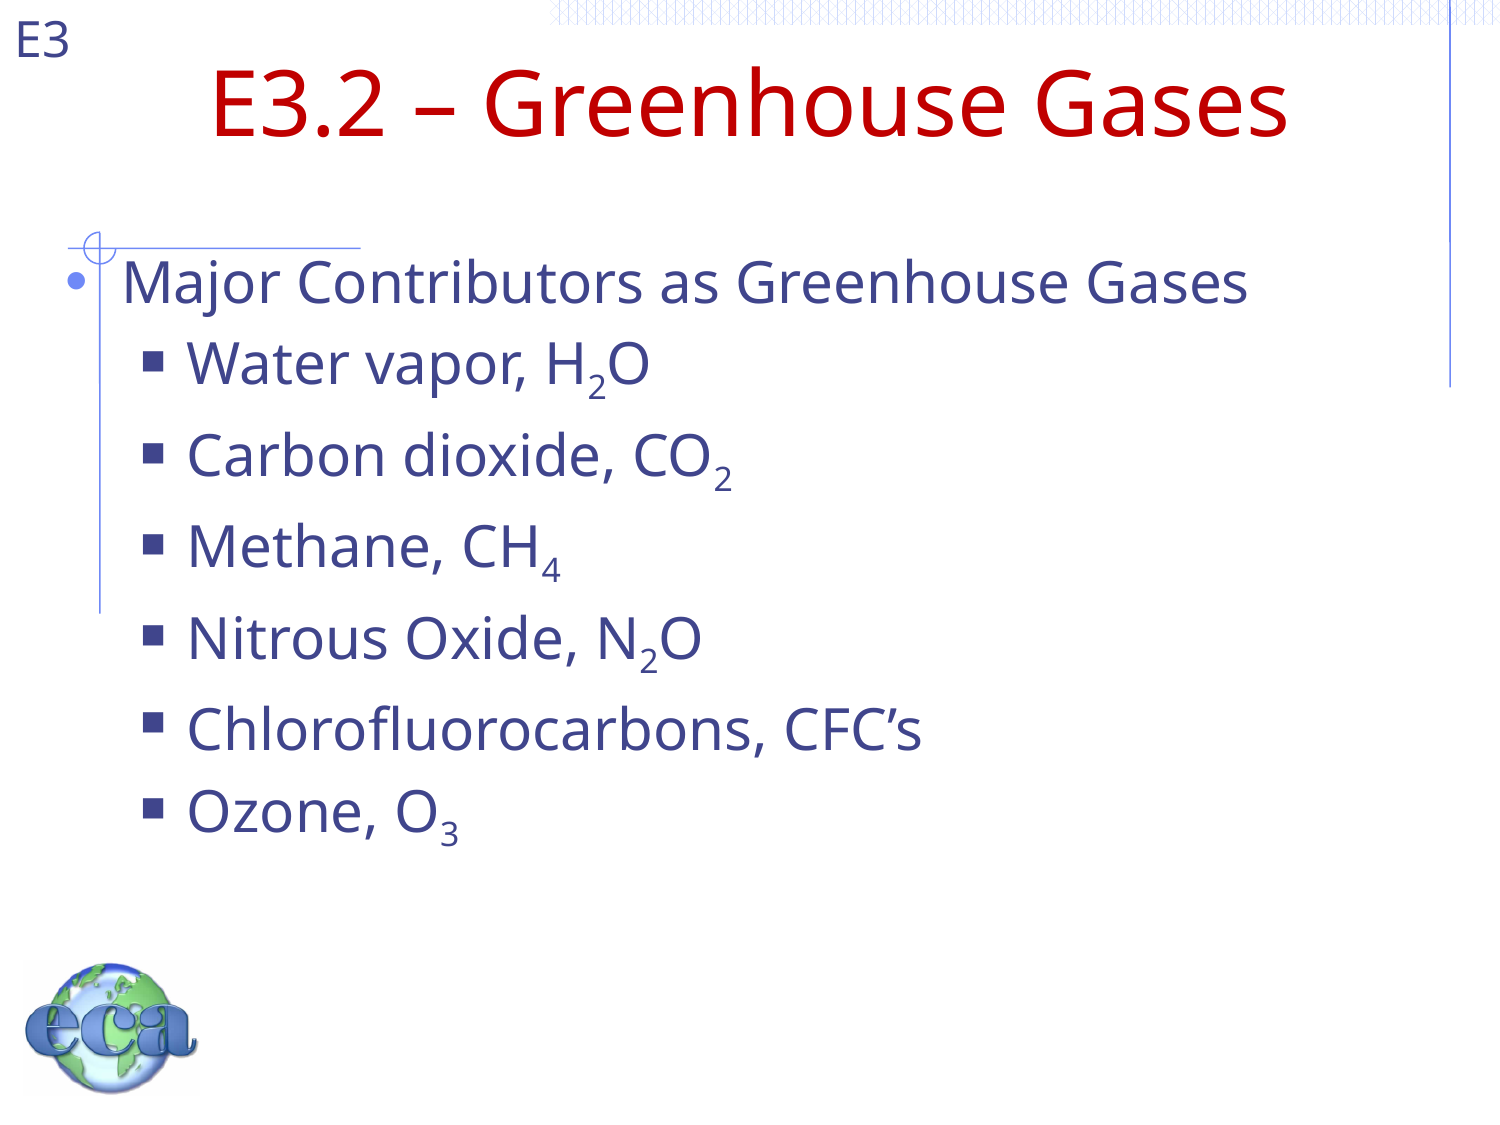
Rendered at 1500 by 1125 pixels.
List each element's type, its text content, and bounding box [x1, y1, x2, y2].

title E3.2 – Greenhouse Gases [37, 24, 1463, 163]
list Major Contributors as Greenhouse Gases Water vapor, H2O Carbon dioxide, CO2 Methane, CH4 Nitrous Oxide, N2O Chlorofluorocarbons, CFC’s Ozone, O3 [49, 237, 1463, 976]
picture [23, 960, 200, 1096]
